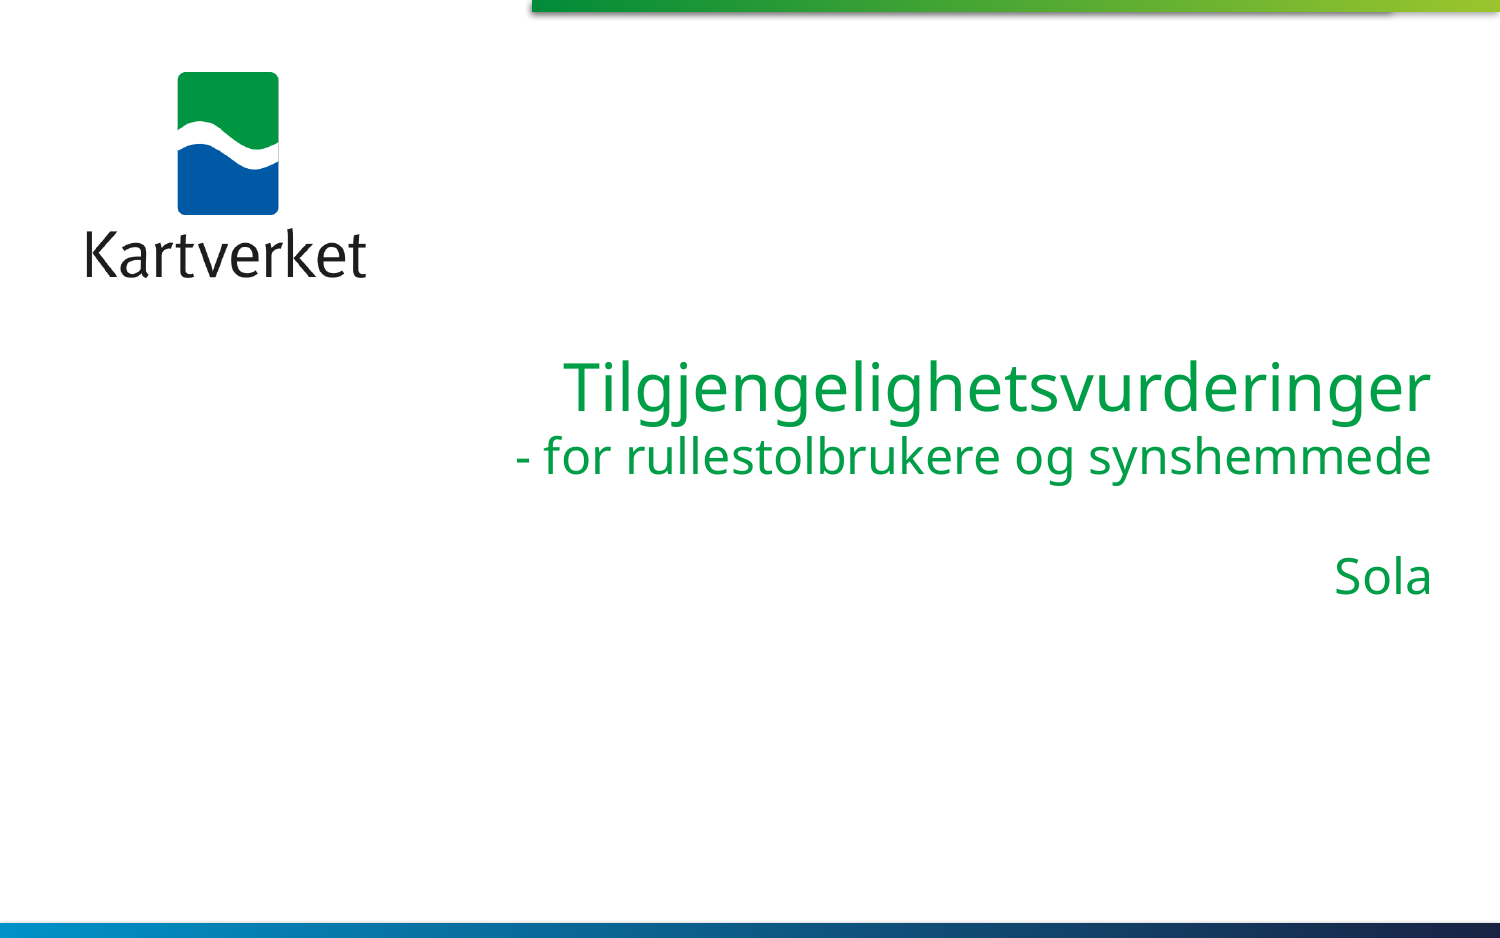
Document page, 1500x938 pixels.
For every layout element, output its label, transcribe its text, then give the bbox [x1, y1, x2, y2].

text_box Tilgjengelighetsvurderinger - for rullestolbrukere og synshemmede Sola [66, 337, 1449, 613]
